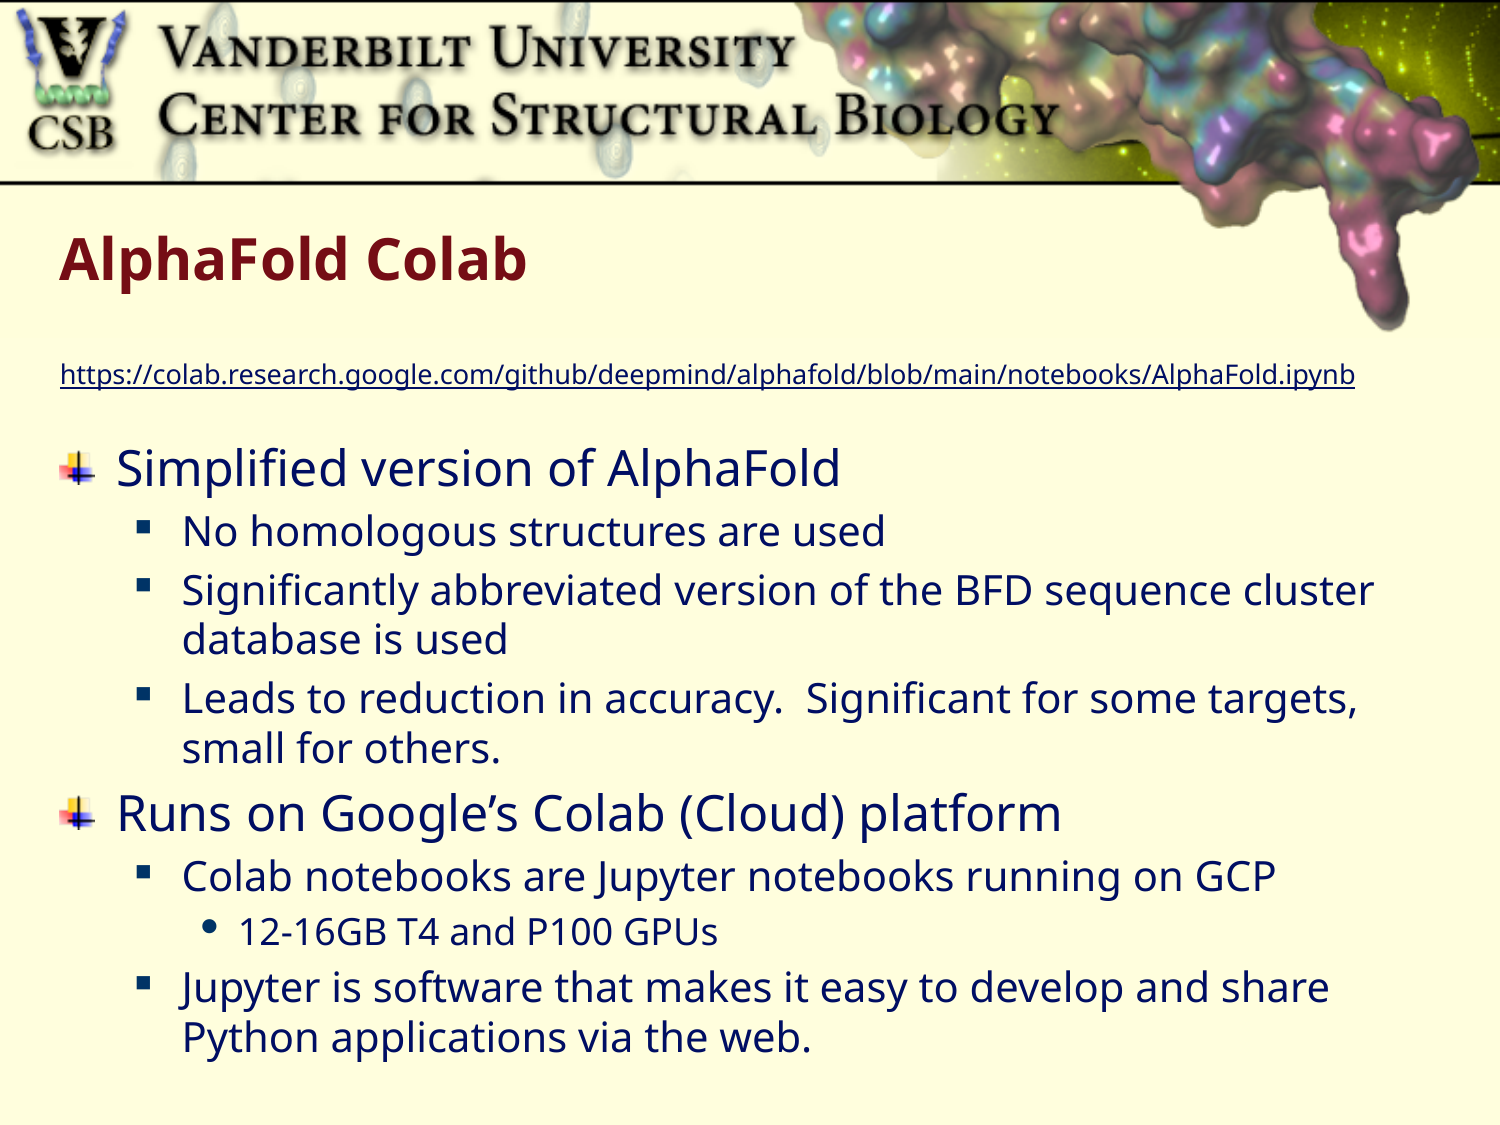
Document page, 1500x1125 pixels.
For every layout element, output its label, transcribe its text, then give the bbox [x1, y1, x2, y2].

title AlphaFold Colab [44, 187, 1308, 338]
picture [59, 794, 95, 830]
picture [0, 0, 1500, 338]
picture [59, 449, 95, 485]
list https://colab.research.google.com/github/deepmind/alphafold/blob/main/notebooks/AlphaFold.ipynb Simplified version of AlphaFold No homologous structures are used Significantly abbreviated version of the BFD sequence cluster database is used Leads to reduction in accuracy. Significant for some targets, small for others. Runs on Google’s Colab (Cloud) platform Colab notebooks are Jupyter notebooks running on GCP 12-16GB T4 and P100 GPUs Jupyter is software that makes it easy to develop and share Python applications via the web. [44, 349, 1476, 1088]
